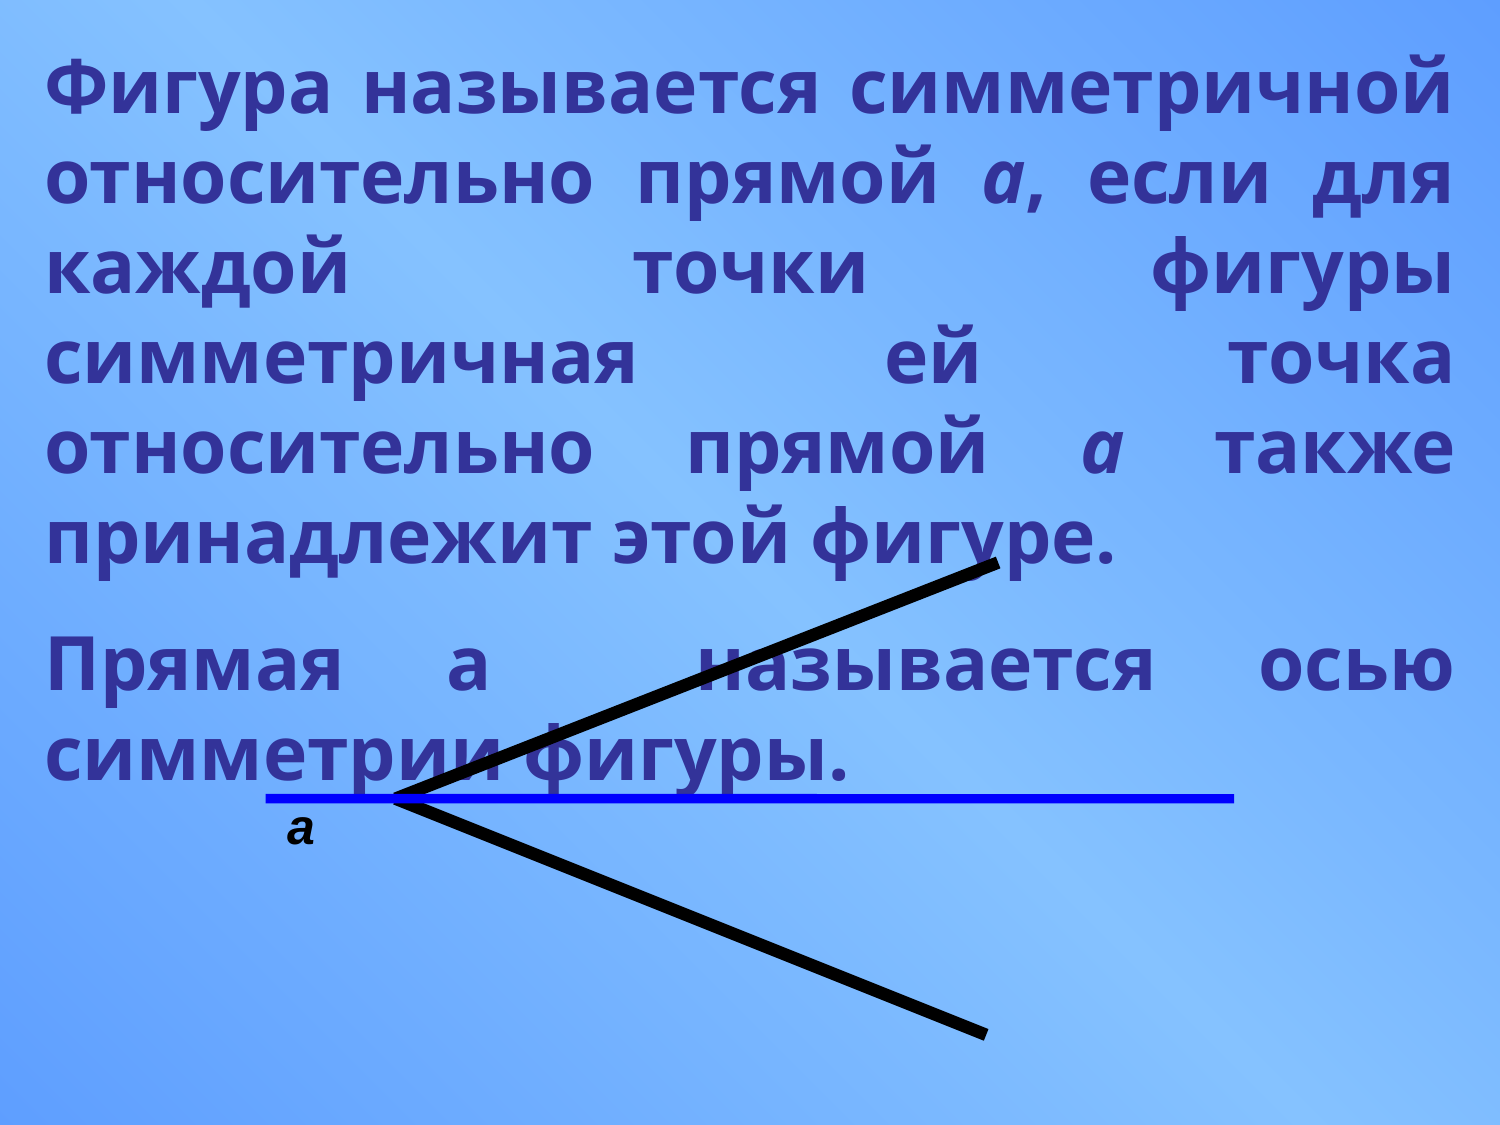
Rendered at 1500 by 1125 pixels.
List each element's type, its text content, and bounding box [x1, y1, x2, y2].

text_box а [265, 786, 337, 862]
text_box Фигура называется симметричной относительно прямой а, если для каждой точки фигуры симметричная ей точка относительно прямой а также принадлежит этой фигуре. Прямая а называется осью симметрии фигуры. [29, 31, 1471, 804]
